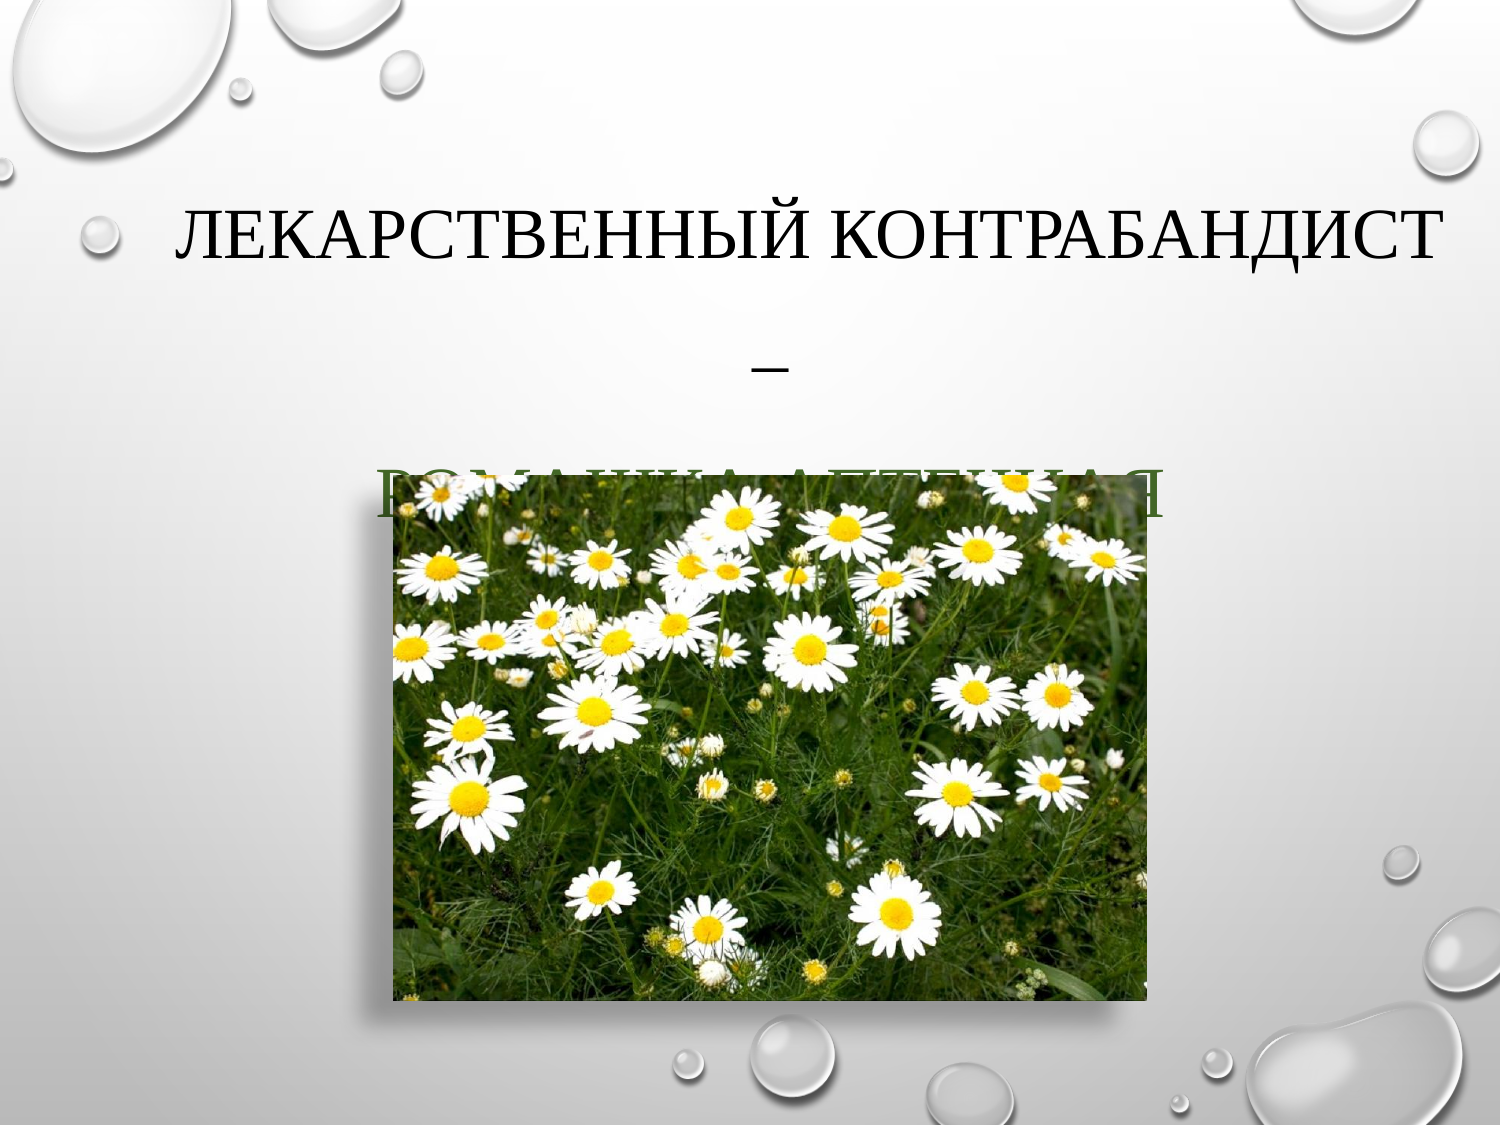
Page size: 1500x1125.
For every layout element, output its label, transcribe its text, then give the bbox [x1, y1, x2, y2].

picture [0, 0, 1500, 1125]
title Лекарственный контрабандист – ромашка аптечная [66, 133, 1475, 619]
